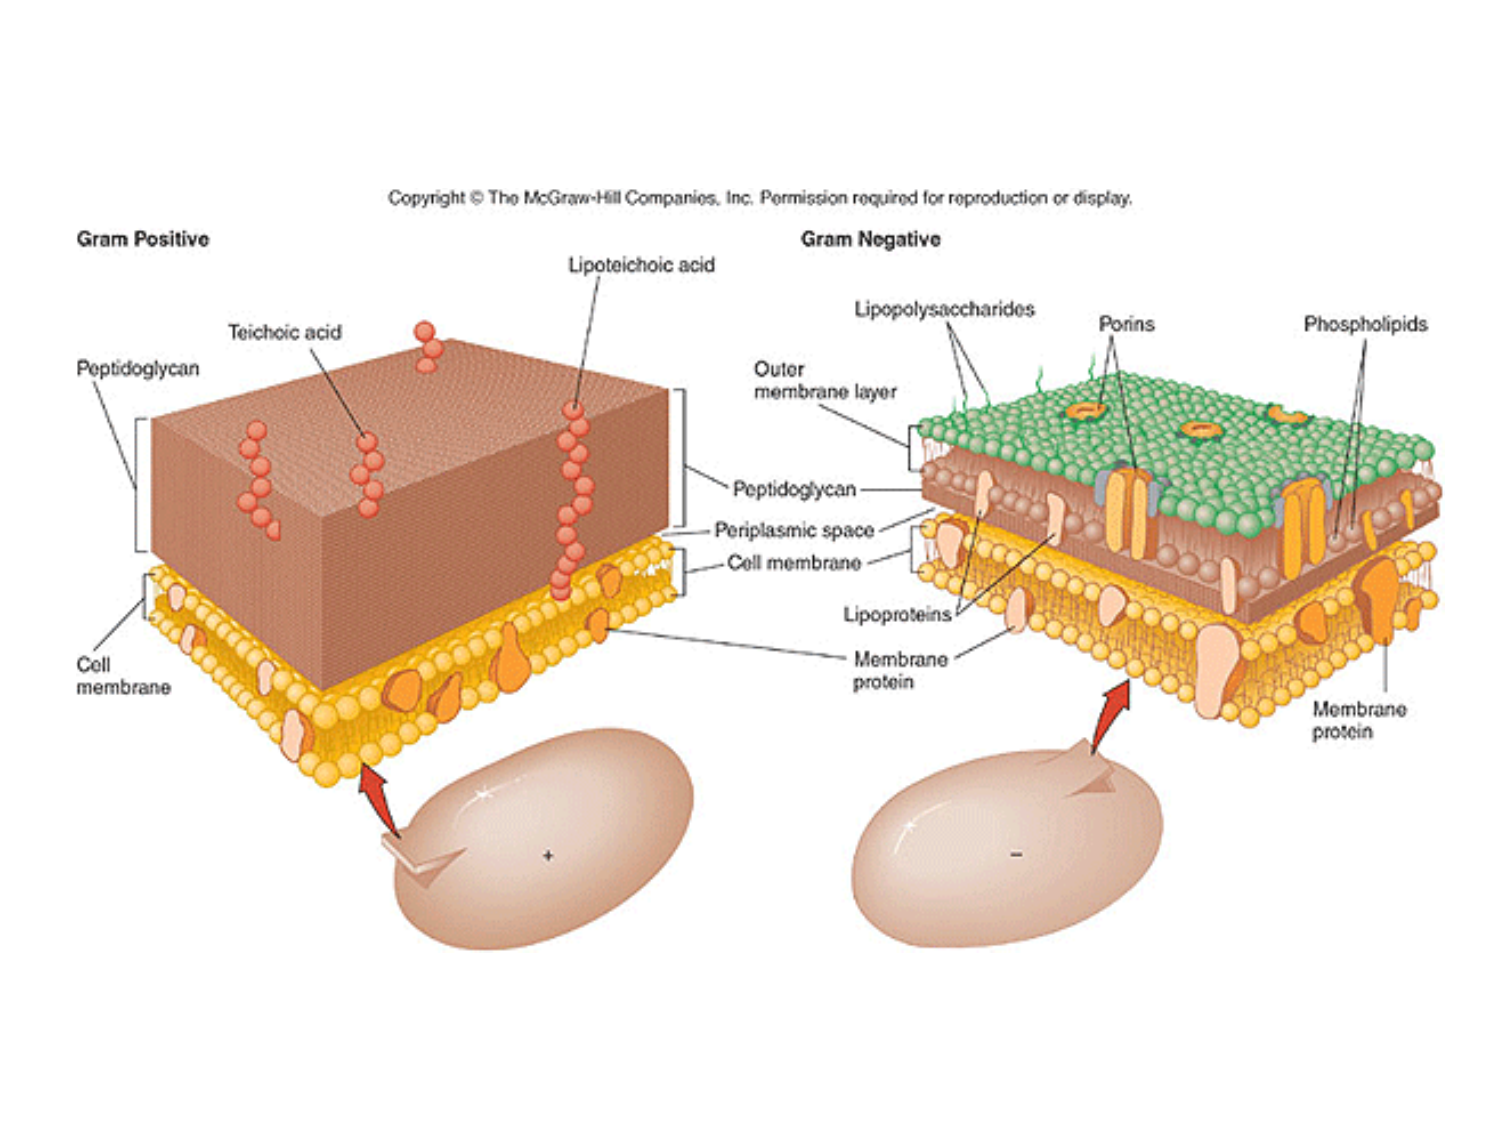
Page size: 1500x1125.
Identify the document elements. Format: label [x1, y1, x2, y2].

picture [75, 188, 1445, 954]
